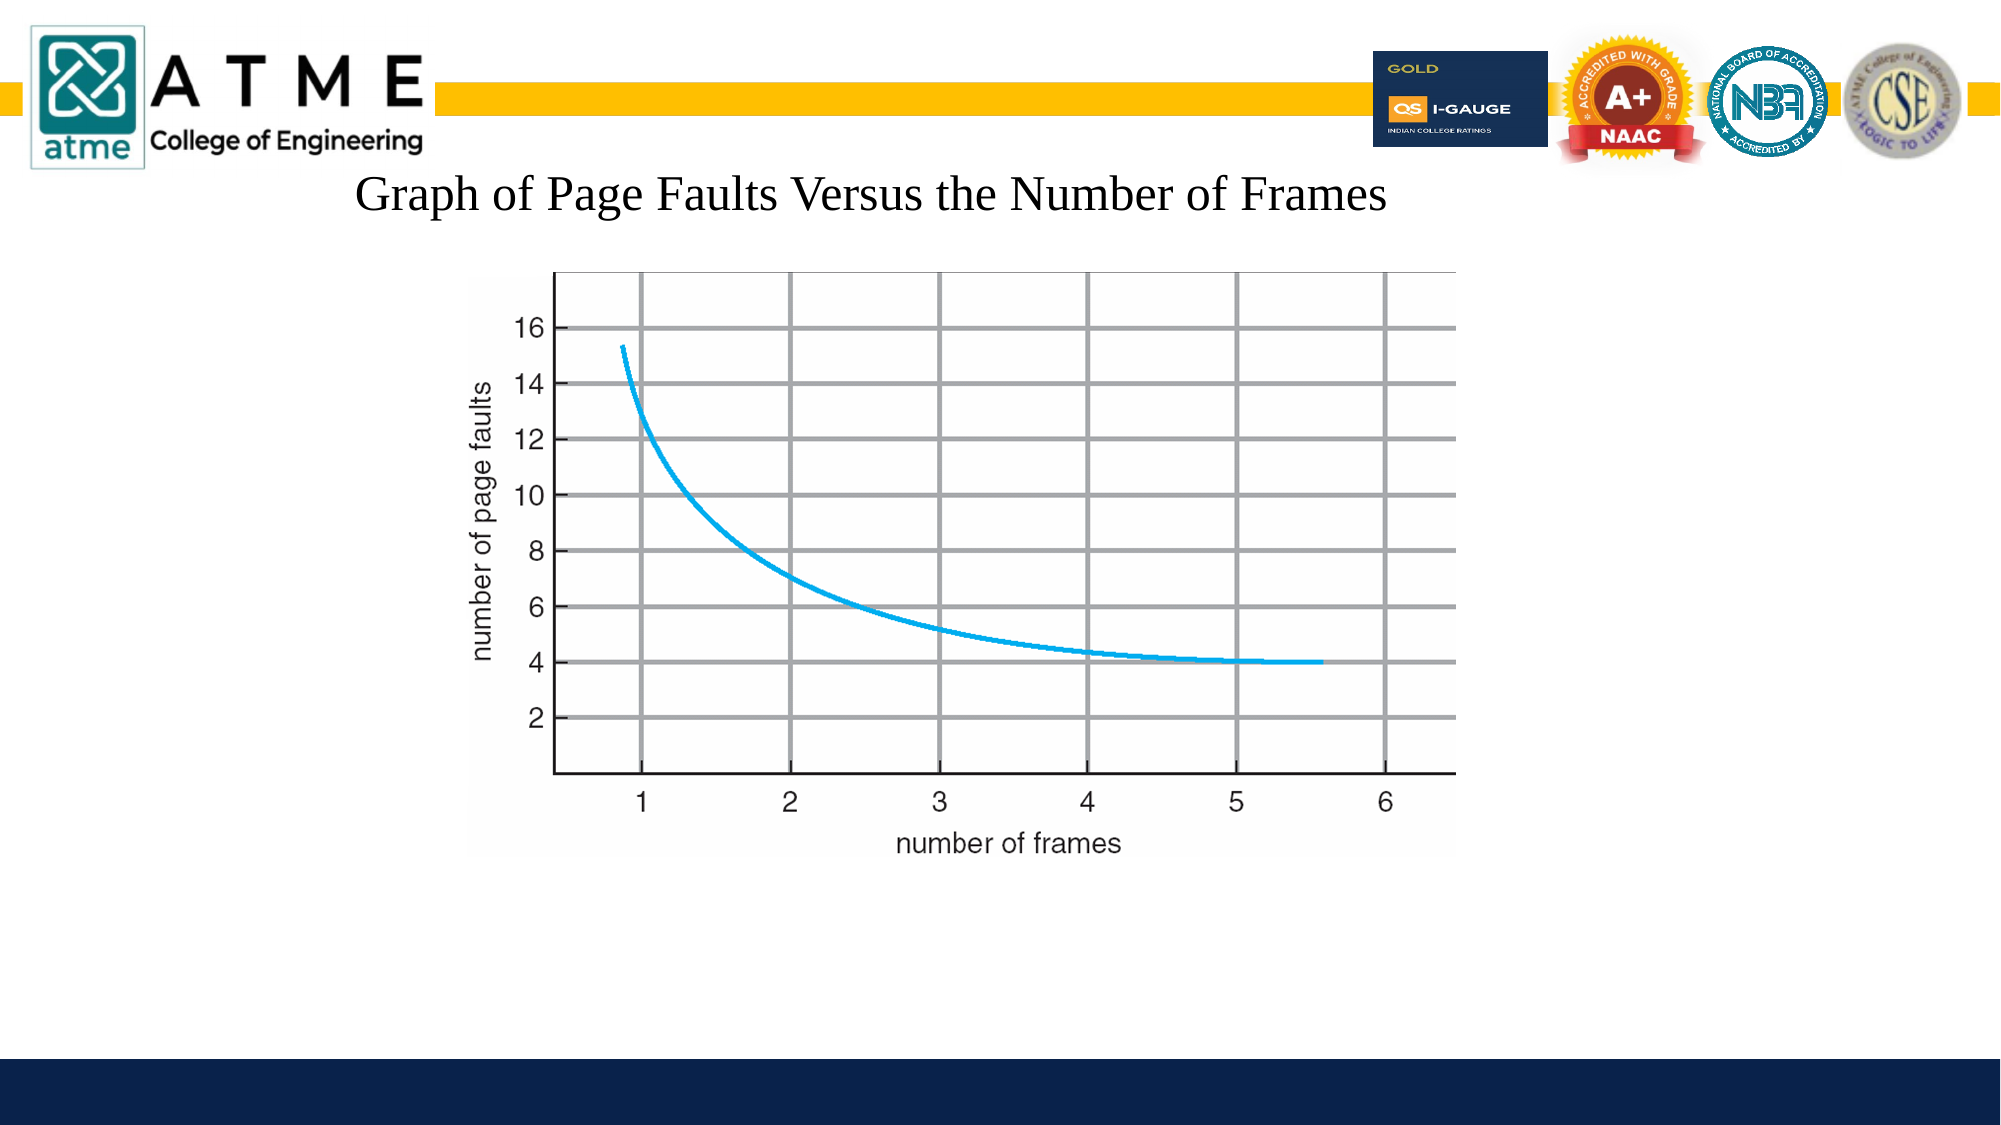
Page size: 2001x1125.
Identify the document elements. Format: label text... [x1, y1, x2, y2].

picture [1840, 26, 1968, 176]
picture [0, 1059, 2001, 1125]
picture [22, 15, 435, 178]
title Graph of Page Faults Versus the Number of Frames [340, 153, 1762, 250]
picture [1373, 20, 1828, 157]
picture [463, 272, 1457, 857]
